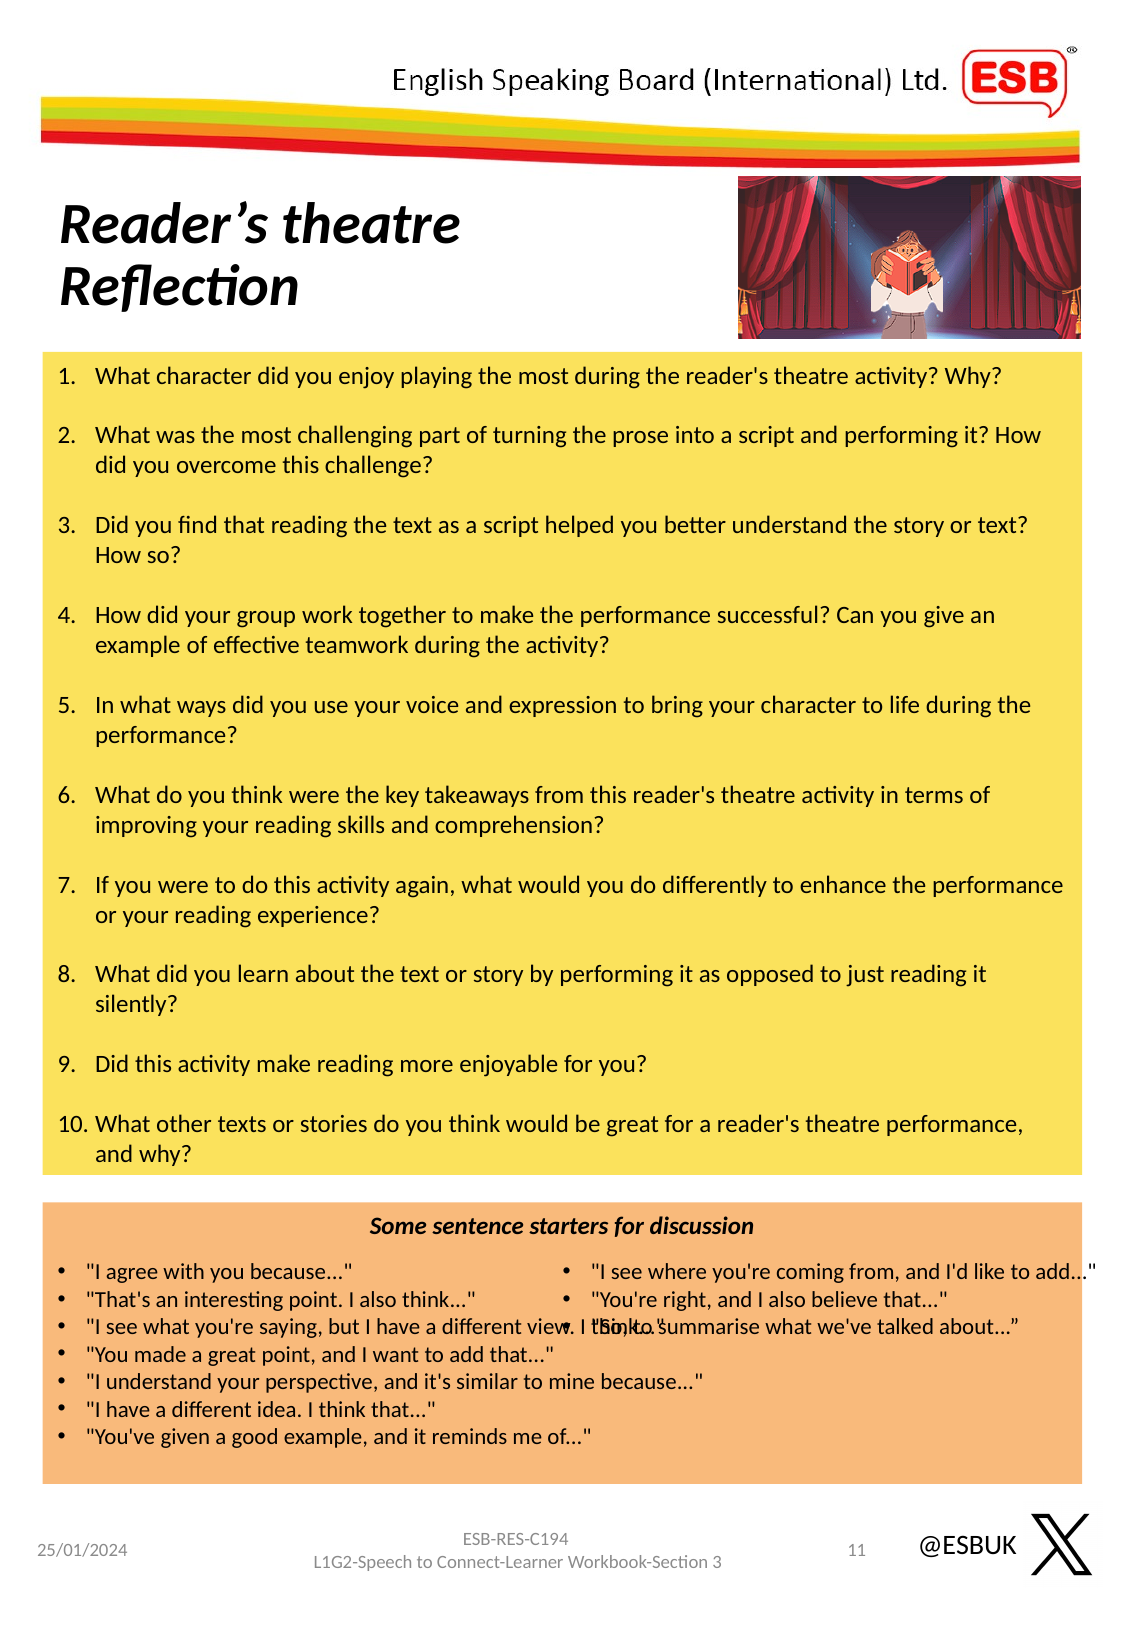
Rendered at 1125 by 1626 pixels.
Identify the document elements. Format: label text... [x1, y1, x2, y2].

picture [1022, 1501, 1103, 1589]
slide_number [22, 1506, 276, 1593]
slide_number 11 [697, 1506, 882, 1593]
footer ESB-RES-C194 L1G2-Speech to Connect-Learner Workbook-Section 3 [296, 1506, 697, 1593]
title Reader’s theatre Reflection [44, 184, 738, 327]
text_box Some sentence starters for discussion [42, 1201, 1083, 1249]
text_box What character did you enjoy playing the most during the reader's theatre activity? Why? What was the most challenging part of turning the prose into a script and performing it? How did you overcome this challenge? Did you find that reading the text as a script helped you better understand the story or text? How so? How did your group work together to make the performance successful? Can you give an example of effective teamwork during the activity? In what ways did you use your voice and expression to bring your character to life during the performance? What do you think were the key takeaways from this reader's theatre activity in terms of improving your reading skills and comprehension? If you were to do this activity again, what would you do differently to enhance the performance or your reading experience? What did you learn about the text or story by performing it as opposed to just reading it silently? Did this activity make reading more enjoyable for you? What other texts or stories do you think would be great for a reader's theatre performance, and why? [42, 351, 1083, 1175]
picture [0, 1, 1125, 339]
text_box "I agree with you because..." "That's an interesting point. I also think..." "I see what you're saying, but I have a different view. I think..." "You made a great point, and I want to add that..." "I understand your perspective, and it's similar to mine because..." "I have a different idea. I think that..." "You've given a good example, and it reminds me of..." "I see where you're coming from, and I'd like to add..." "You're right, and I also believe that..." "So, to summarise what we've talked about...” [42, 1249, 1083, 1484]
